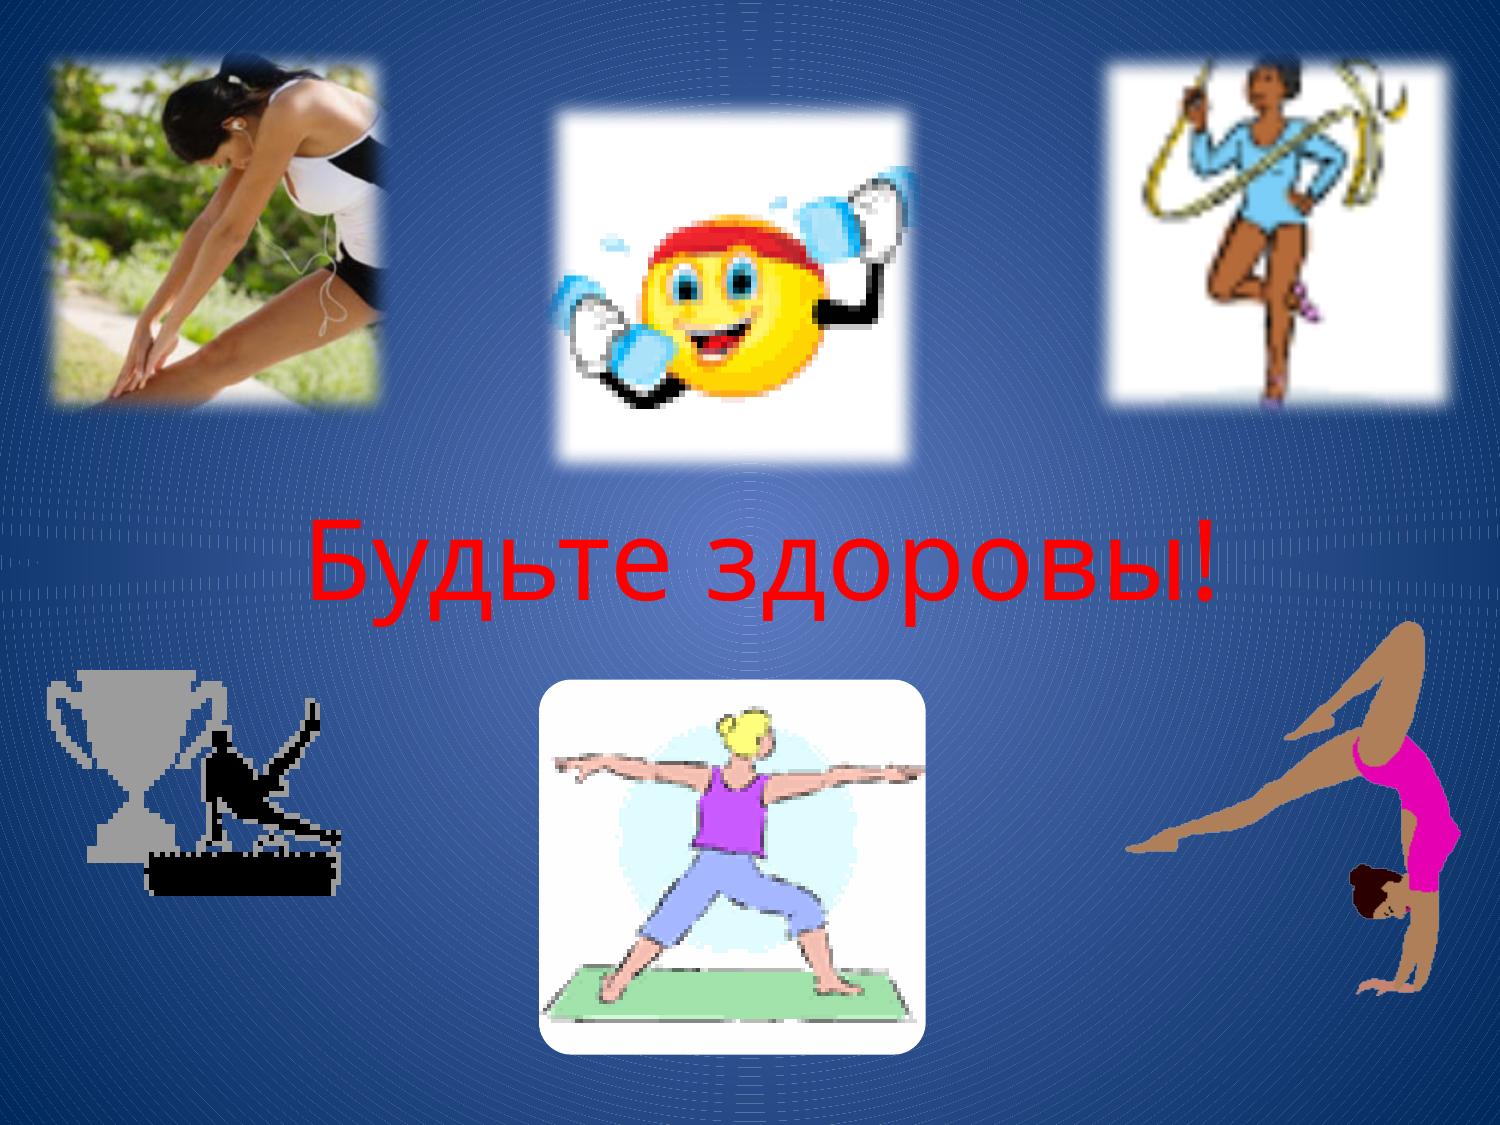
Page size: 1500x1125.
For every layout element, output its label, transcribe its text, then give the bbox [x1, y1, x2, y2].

picture [46, 620, 378, 973]
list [34, 46, 395, 423]
picture [1089, 46, 1466, 423]
title [393, 45, 1090, 233]
text_box Будьте здоровы! [70, 480, 1454, 631]
picture [538, 93, 926, 481]
picture [1124, 620, 1462, 997]
picture [538, 679, 926, 1055]
